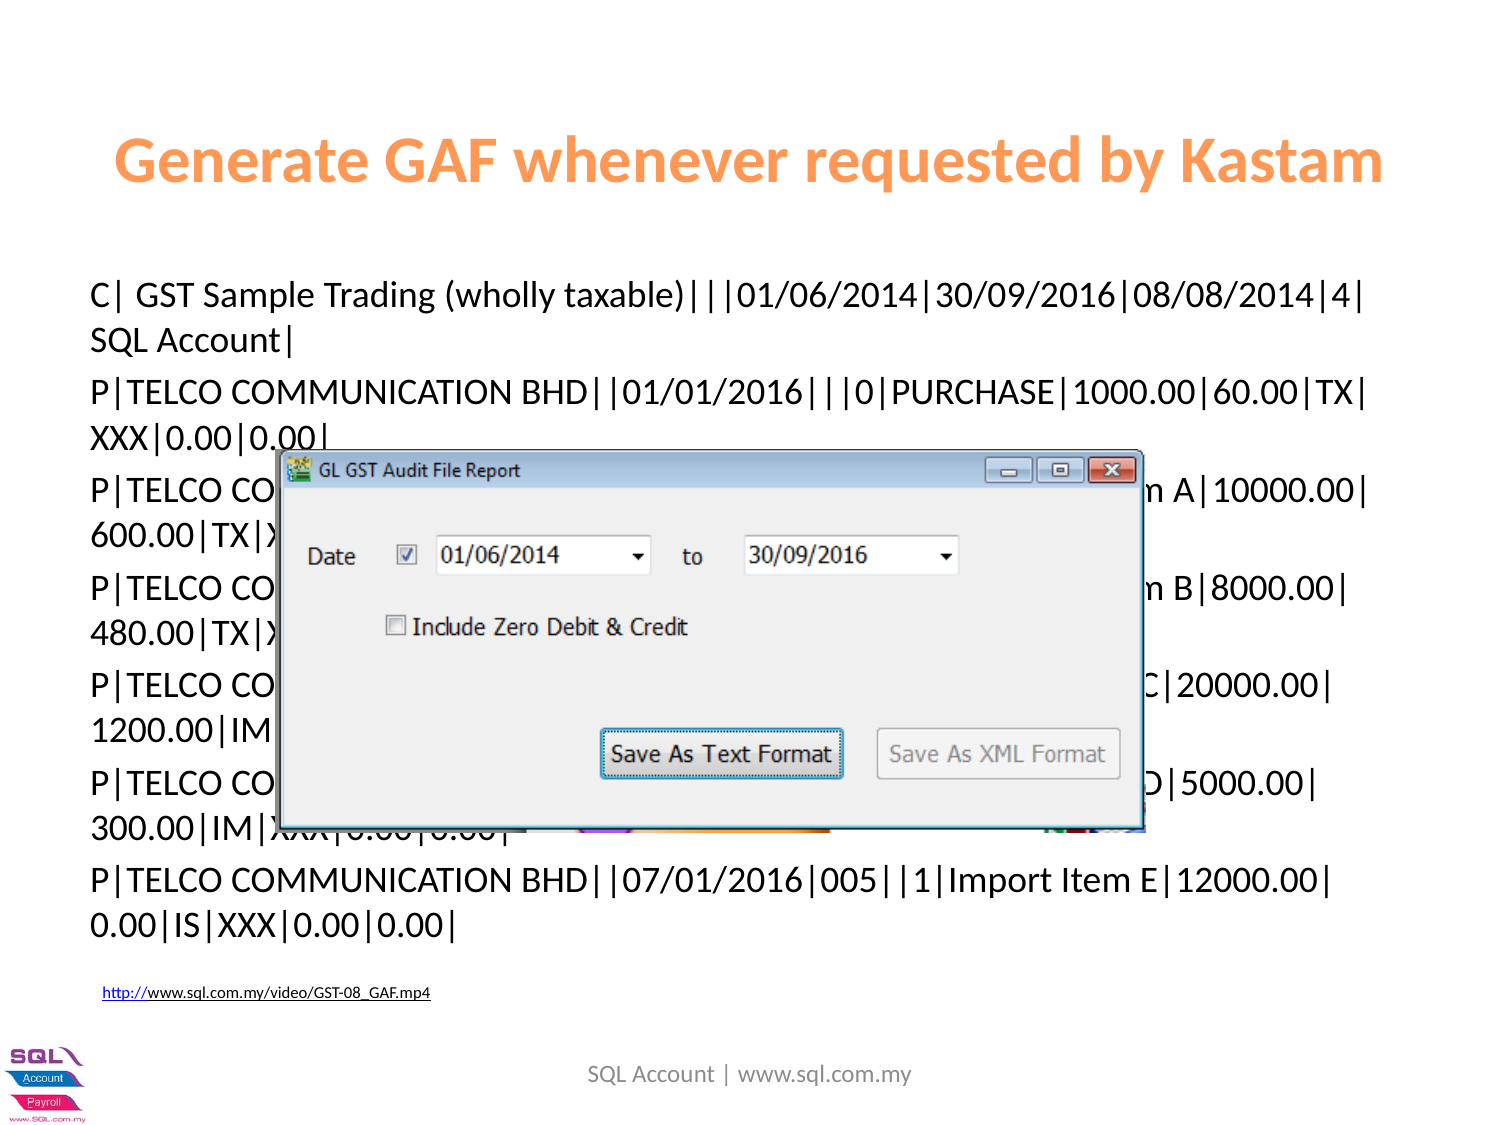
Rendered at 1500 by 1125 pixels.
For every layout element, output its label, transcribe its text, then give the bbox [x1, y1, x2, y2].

footer SQL Account | www.sql.com.my [512, 1042, 988, 1103]
title Generate GAF whenever requested by Kastam [75, 62, 1425, 250]
picture [0, 1044, 91, 1125]
picture [274, 449, 1146, 833]
text_box http://www.sql.com.my/video/GST-08_GAF.mp4 [87, 974, 575, 1010]
list C| GST Sample Trading (wholly taxable)|||01/06/2014|30/09/2016|08/08/2014|4|SQL Account| P|TELCO COMMUNICATION BHD||01/01/2016|||0|PURCHASE|1000.00|60.00|TX|XXX|0.00|0.00| P|TELCO COMMUNICATION BHD||01/01/2016|001||1|Purchase item A|10000.00|600.00|TX|XXX|0.00|0.00| P|TELCO COMMUNICATION BHD||02/01/2016|002||1|Purchase item B|8000.00|480.00|TX|XXX|0.00|0.00| P|TELCO COMMUNICATION BHD||05/01/2016|003||1|Import item C|20000.00|1200.00|IM|XXX|0.00|0.00| P|TELCO COMMUNICATION BHD||06/01/2016|004||1|Import Item D|5000.00|300.00|IM|XXX|0.00|0.00| P|TELCO COMMUNICATION BHD||07/01/2016|005||1|Import Item E|12000.00|0.00|IS|XXX|0.00|0.00| *Global Numbering (Accountant) [75, 262, 1425, 1100]
